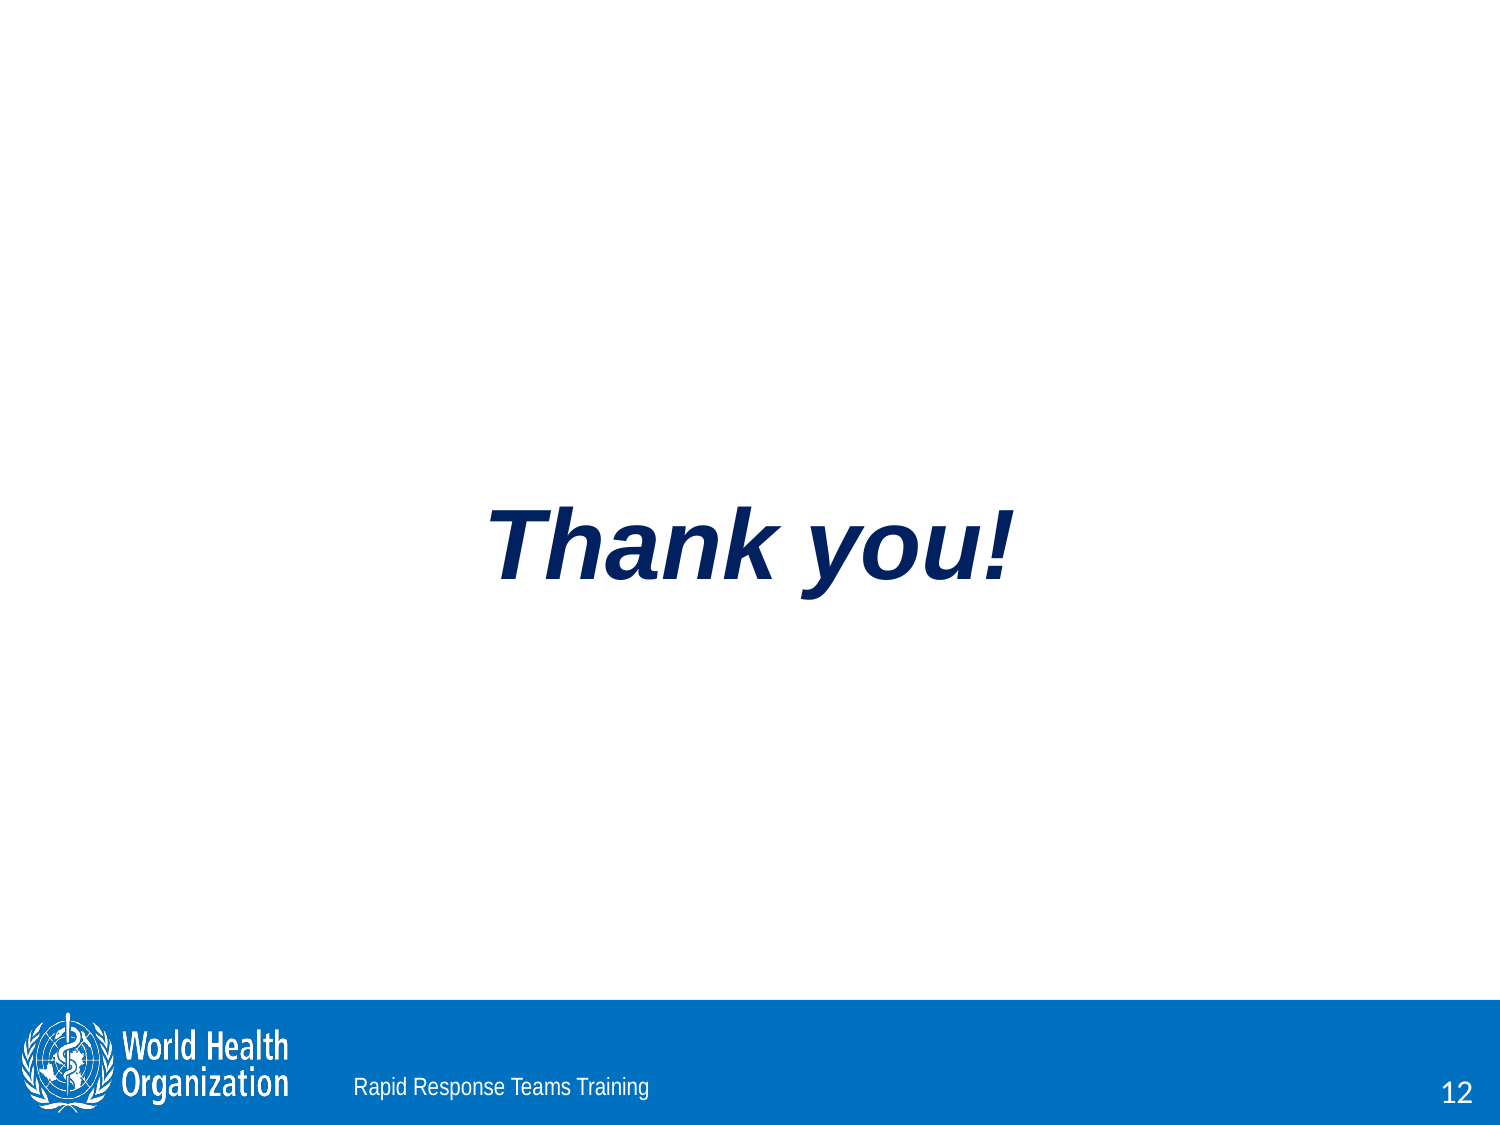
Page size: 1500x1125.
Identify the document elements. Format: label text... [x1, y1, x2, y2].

list Thank you! [75, 262, 1425, 1005]
picture [21, 1012, 288, 1113]
